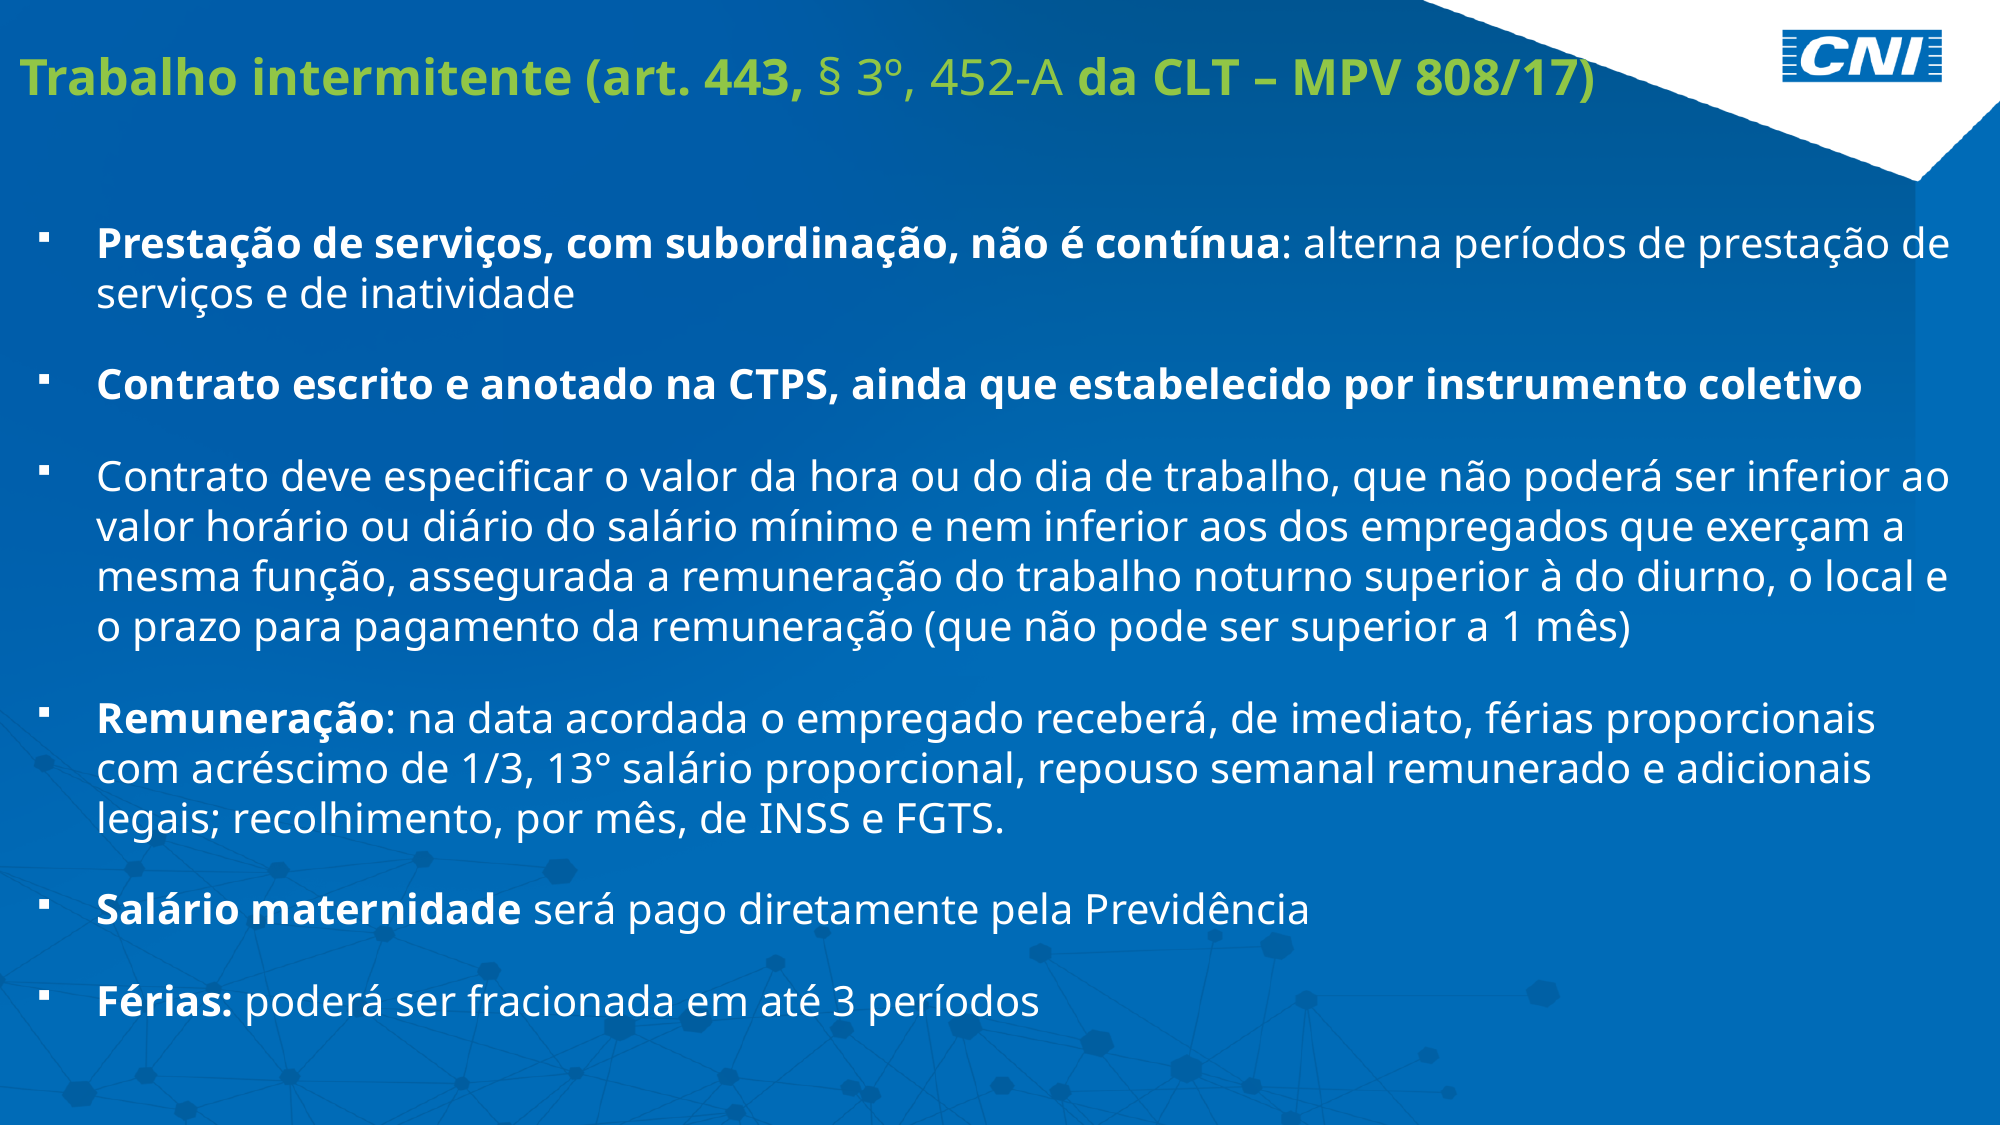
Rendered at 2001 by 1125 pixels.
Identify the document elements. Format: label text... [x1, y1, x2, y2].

picture [0, 0, 2000, 1125]
text_box Prestação de serviços, com subordinação, não é contínua: alterna períodos de prestação de serviços e de inatividade Contrato escrito e anotado na CTPS, ainda que estabelecido por instrumento coletivo Contrato deve especificar o valor da hora ou do dia de trabalho, que não poderá ser inferior ao valor horário ou diário do salário mínimo e nem inferior aos dos empregados que exerçam a mesma função, assegurada a remuneração do trabalho noturno superior à do diurno, o local e o prazo para pagamento da remuneração (que não pode ser superior a 1 mês) Remuneração: na data acordada o empregado receberá, de imediato, férias proporcionais com acréscimo de 1/3, 13° salário proporcional, repouso semanal remunerado e adicionais legais; recolhimento, por mês, de INSS e FGTS. Salário maternidade será pago diretamente pela Previdência Férias: poderá ser fracionada em até 3 períodos [21, 209, 1967, 1033]
text_box Trabalho intermitente (art. 443, § 3º, 452-A da CLT – MPV 808/17) [0, 35, 1672, 116]
